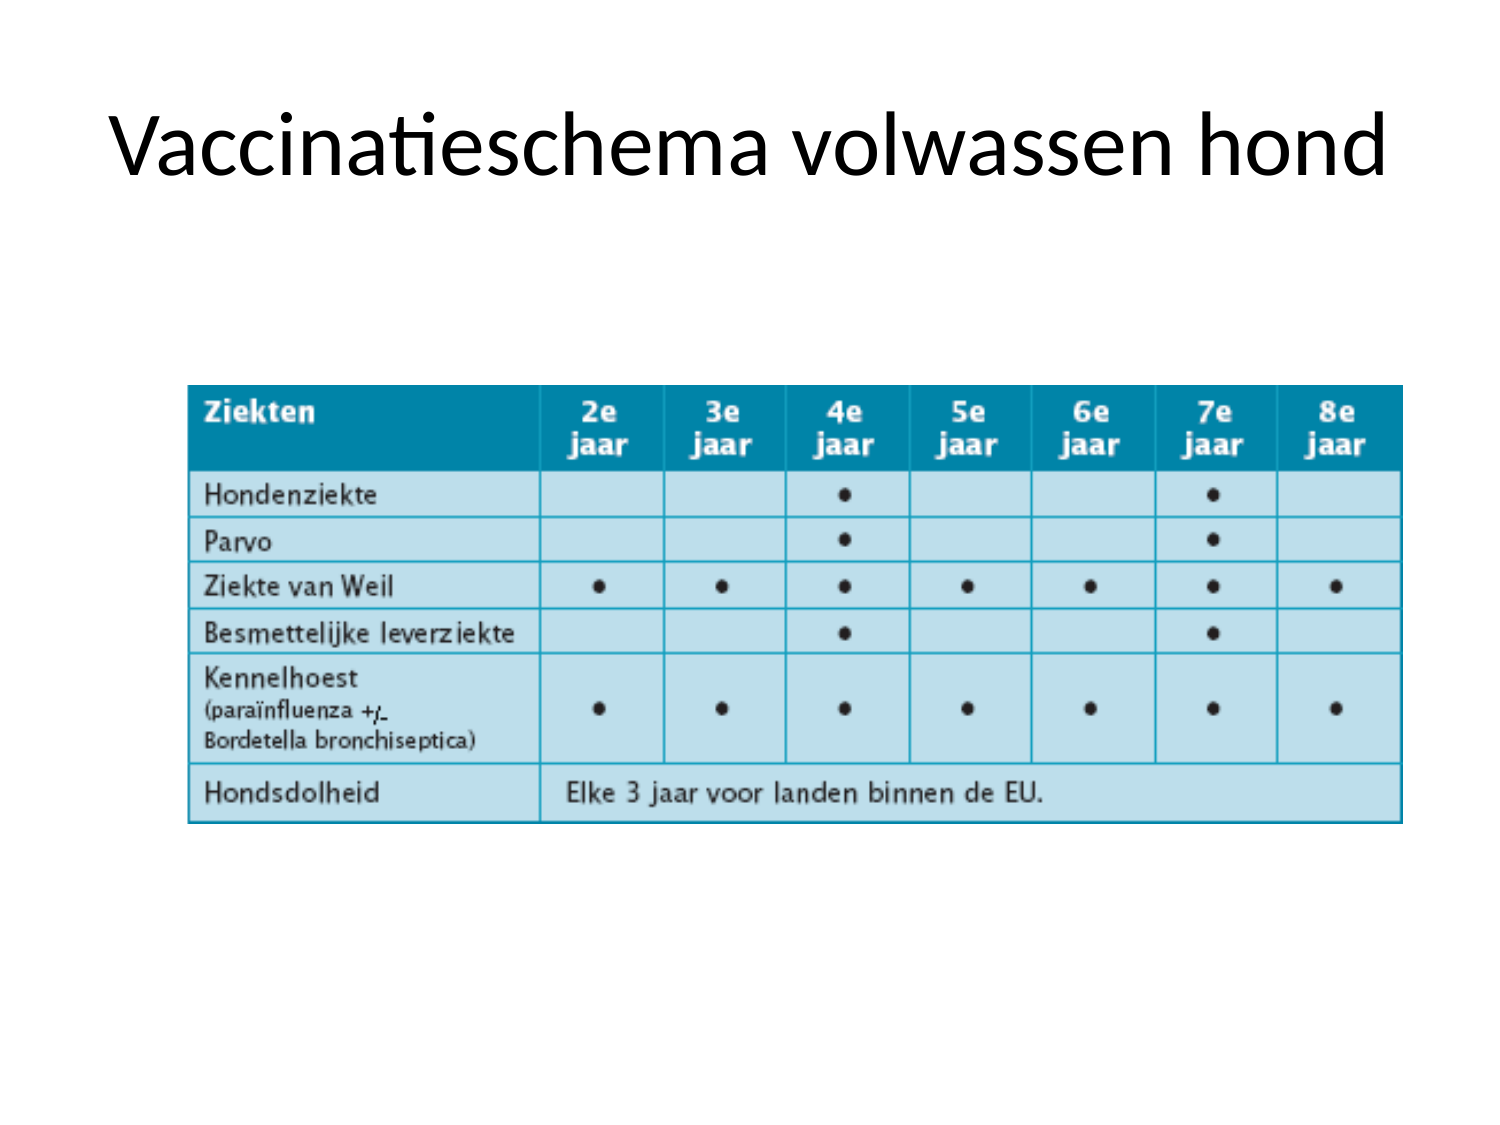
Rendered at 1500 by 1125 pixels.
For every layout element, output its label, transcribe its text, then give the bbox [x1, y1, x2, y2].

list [0, 385, 1403, 824]
title Vaccinatieschema volwassen hond [75, 45, 1425, 233]
